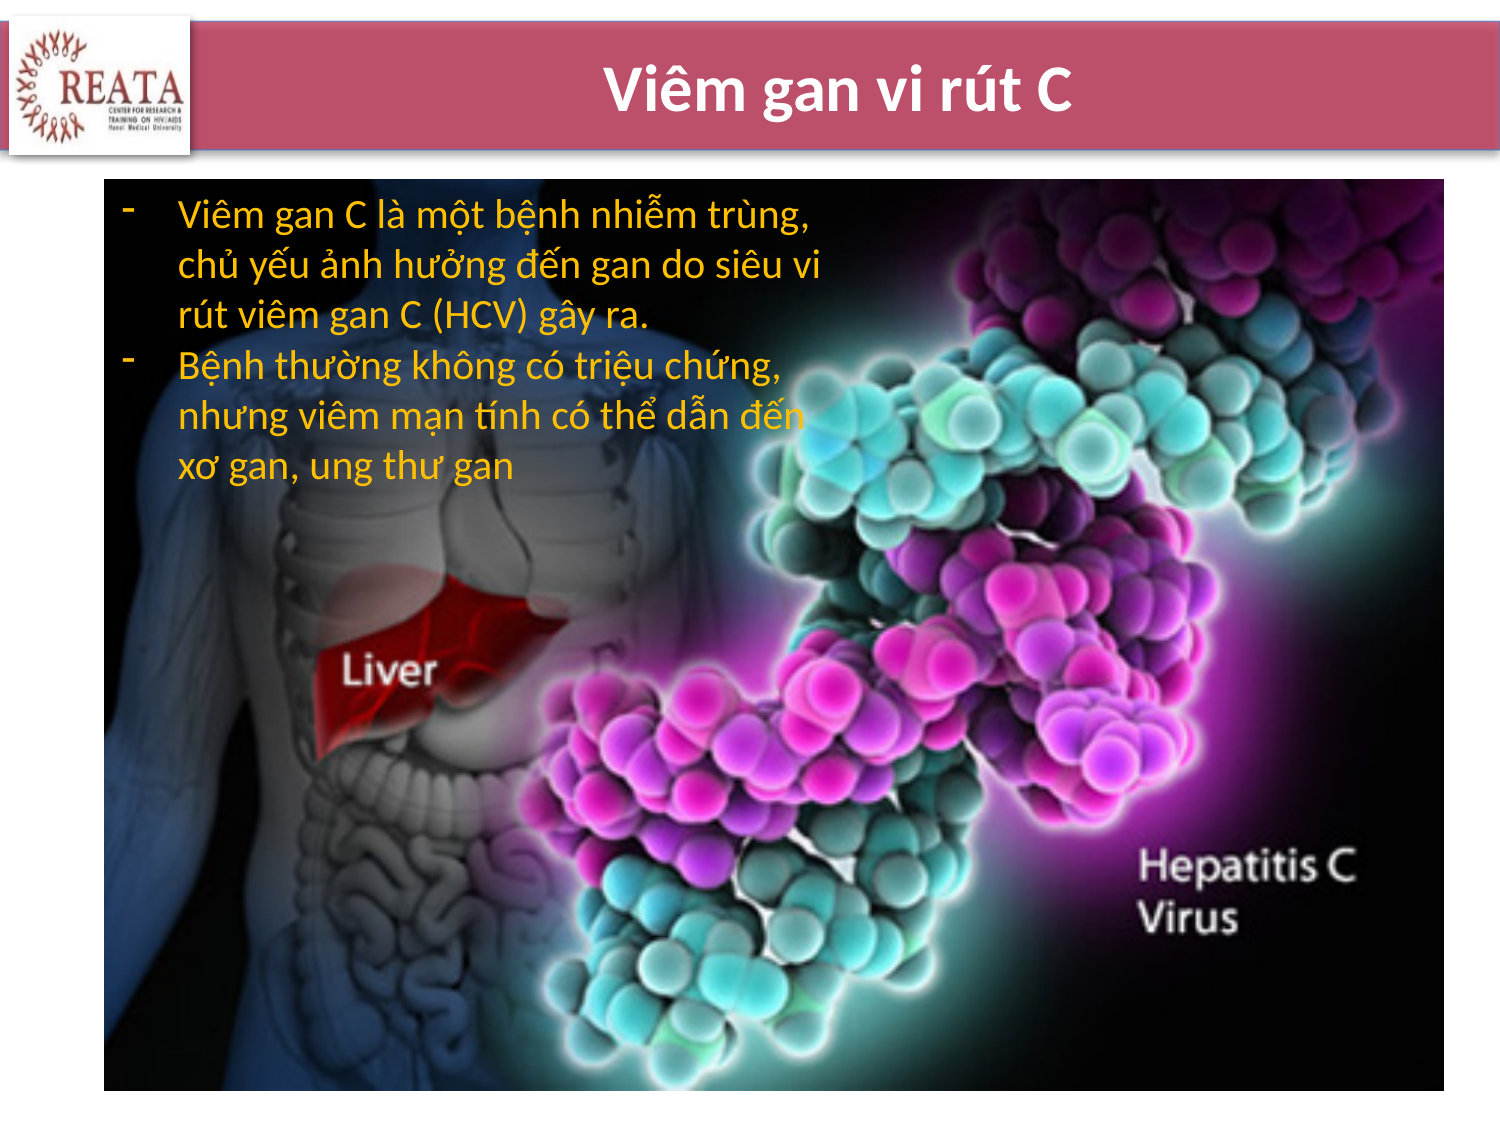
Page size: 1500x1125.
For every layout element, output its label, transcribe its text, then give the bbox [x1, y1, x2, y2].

picture [104, 179, 1444, 1091]
picture [9, 16, 190, 155]
title Viêm gan vi rút C [193, 31, 1484, 139]
